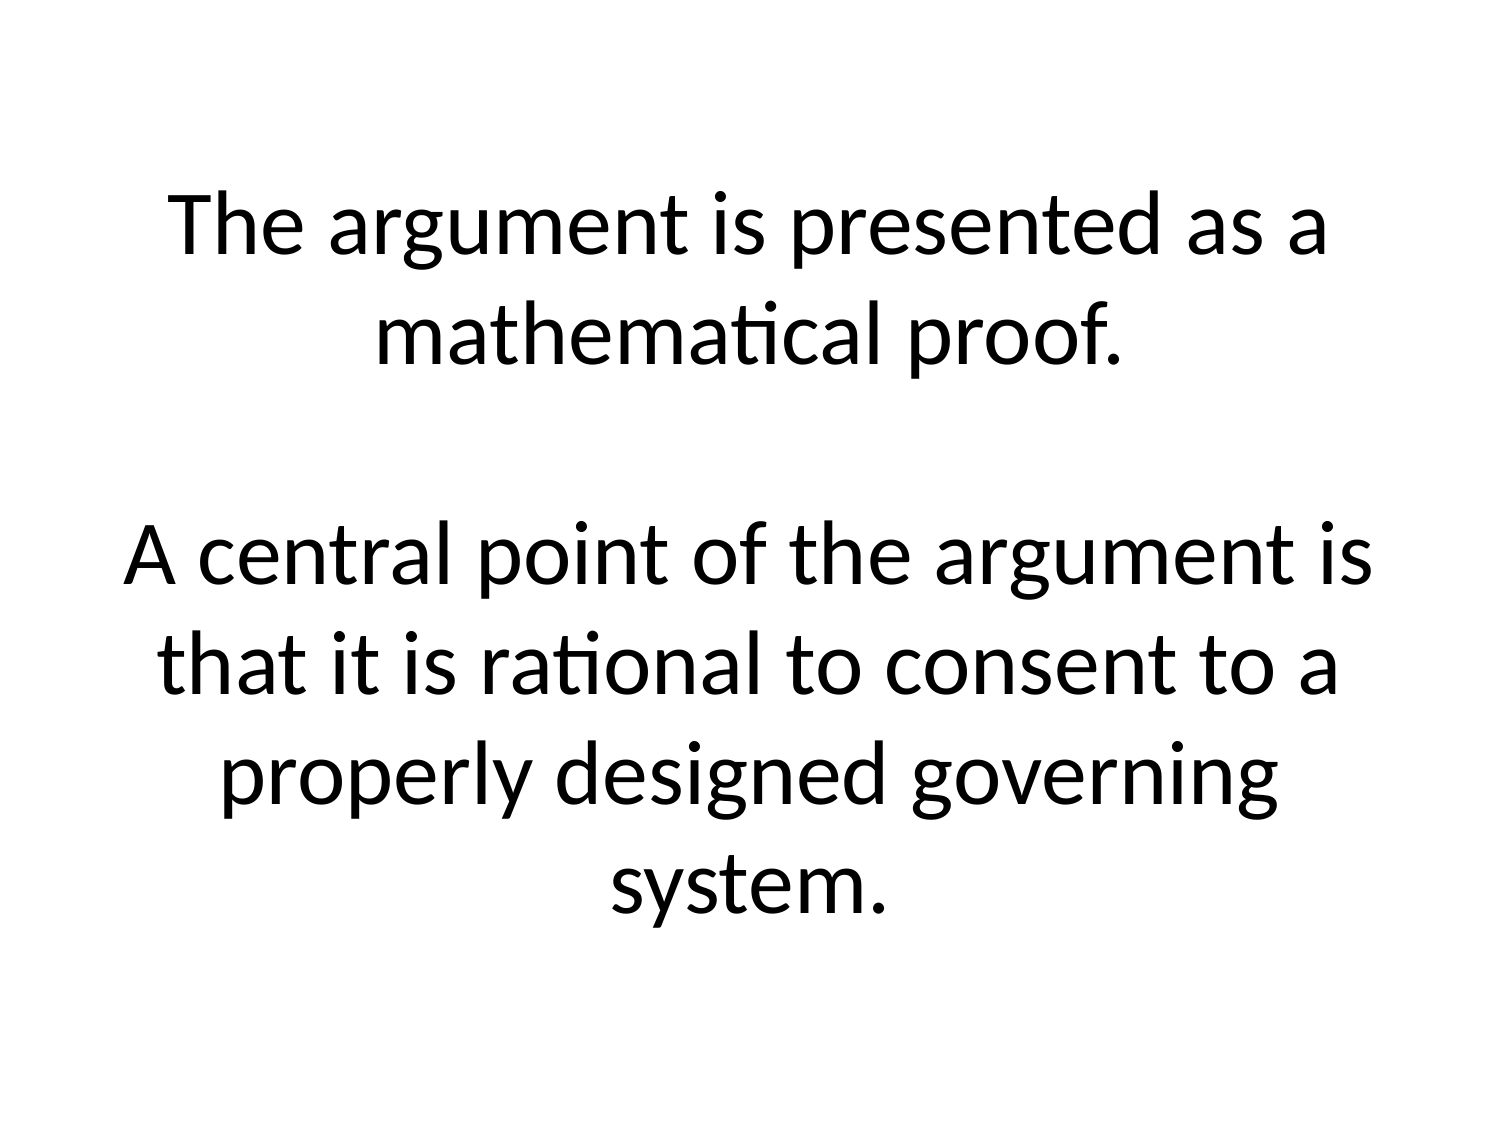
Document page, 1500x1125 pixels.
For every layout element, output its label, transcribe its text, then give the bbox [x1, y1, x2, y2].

title The argument is presented as a mathematical proof. A central point of the argument is that it is rational to consent to a properly designed governing system. [74, 44, 1426, 1051]
